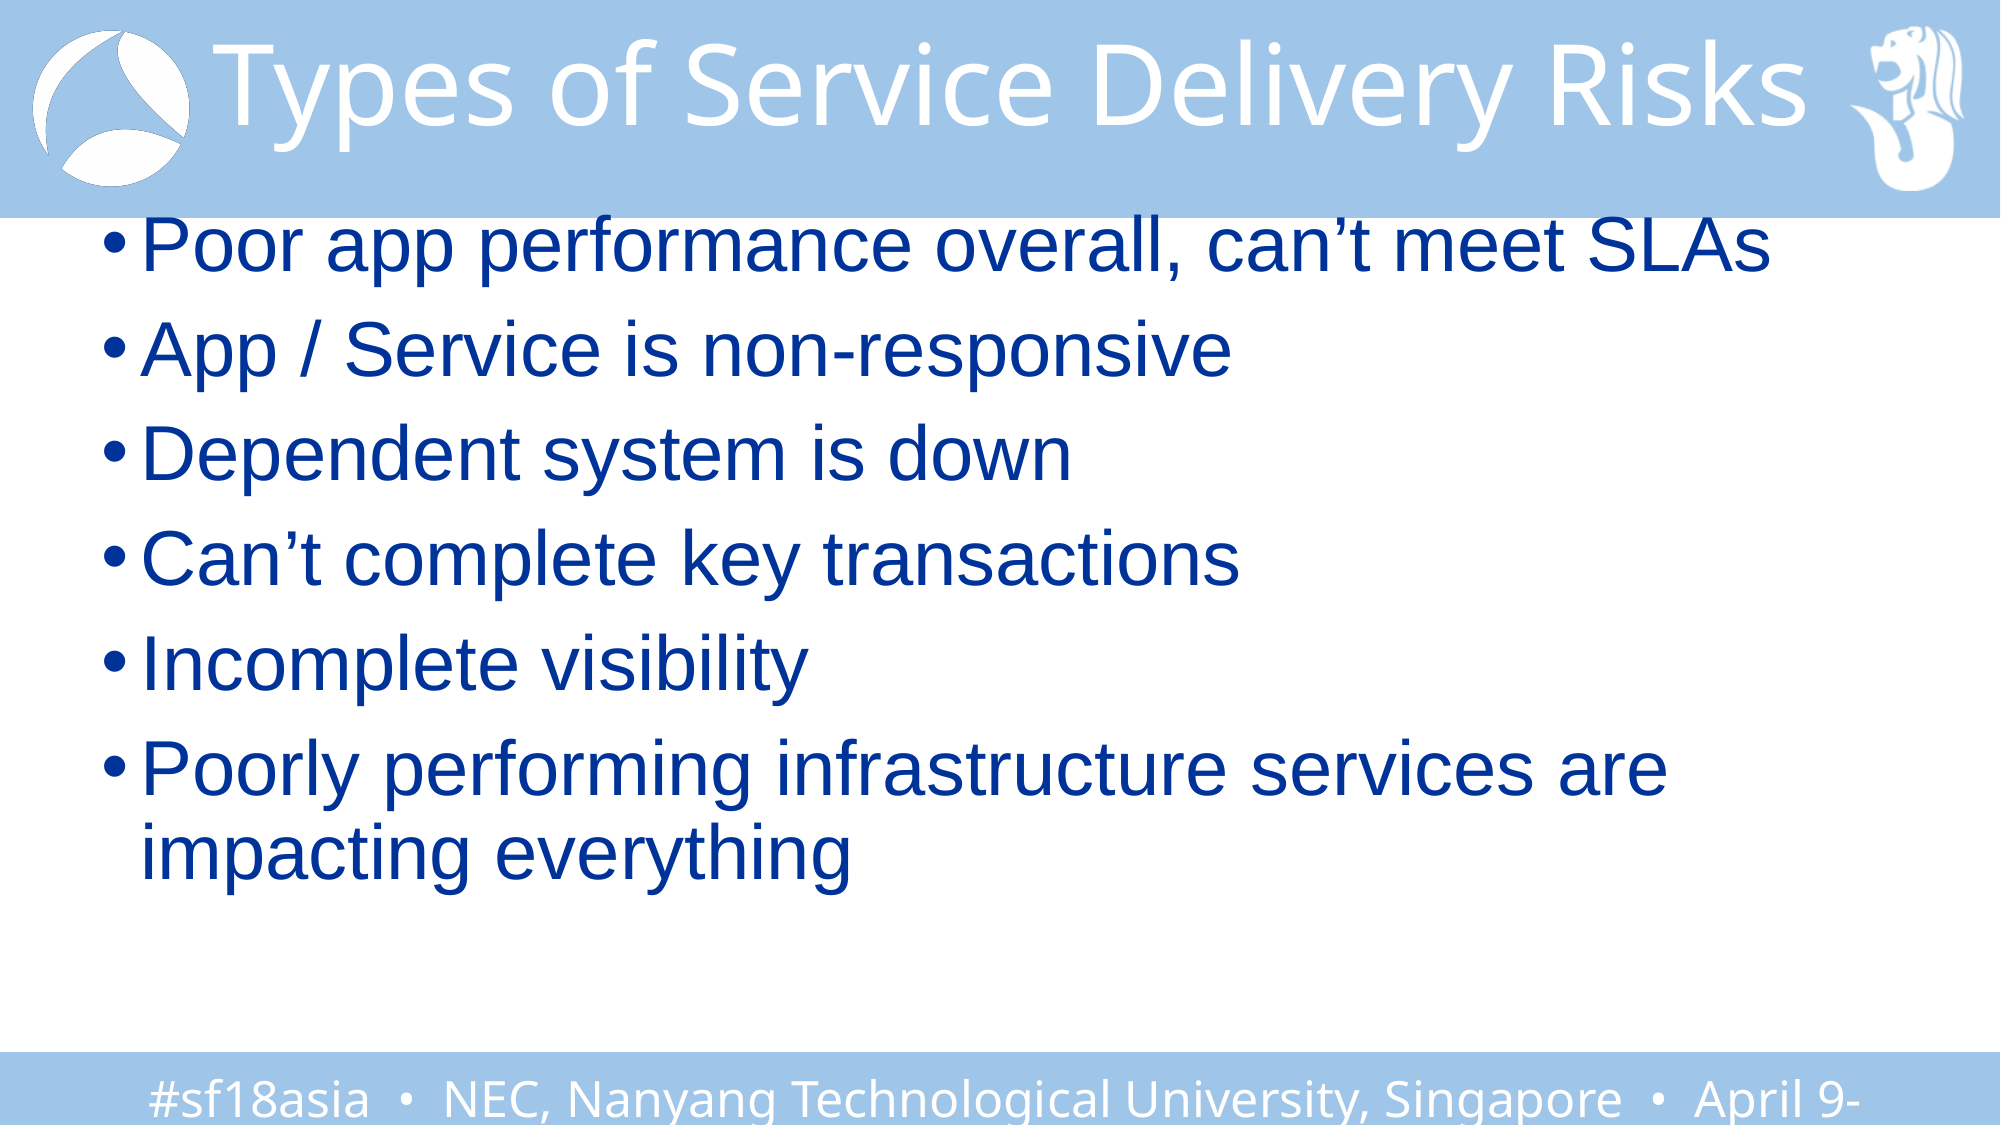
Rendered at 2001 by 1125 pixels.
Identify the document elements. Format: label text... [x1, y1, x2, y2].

title Types of Service Delivery Risks [31, 24, 1994, 155]
picture [32, 155, 190, 187]
picture [1849, 155, 1964, 191]
list Poor app performance overall, can’t meet SLAs App / Service is non-responsive Dependent system is down Can’t complete key transactions Incomplete visibility Poorly performing infrastructure services are impacting everything [86, 188, 1914, 1051]
